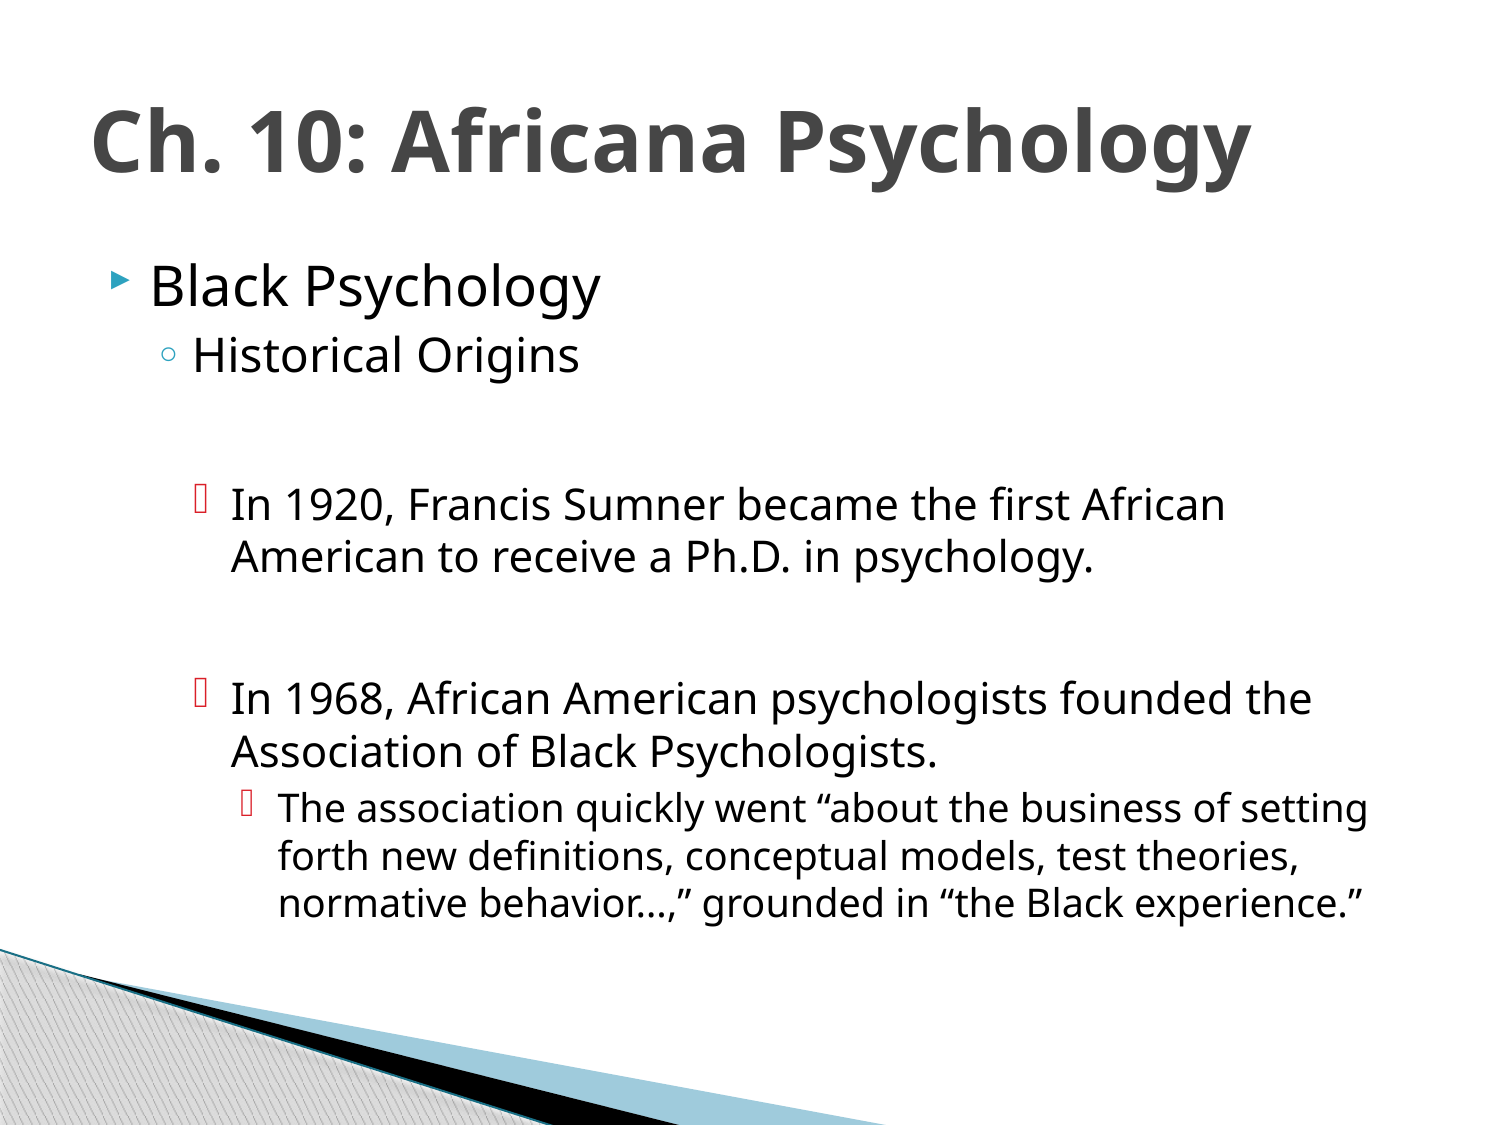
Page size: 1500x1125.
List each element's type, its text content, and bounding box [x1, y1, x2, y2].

list Black Psychology Historical Origins In 1920, Francis Sumner became the first African American to receive a Ph.D. in psychology. In 1968, African American psychologists founded the Association of Black Psychologists. The association quickly went “about the business of setting forth new definitions, conceptual models, test theories, normative behavior…,” grounded in “the Black experience.” [74, 242, 1426, 986]
title Ch. 10: Africana Psychology [75, 45, 1425, 233]
